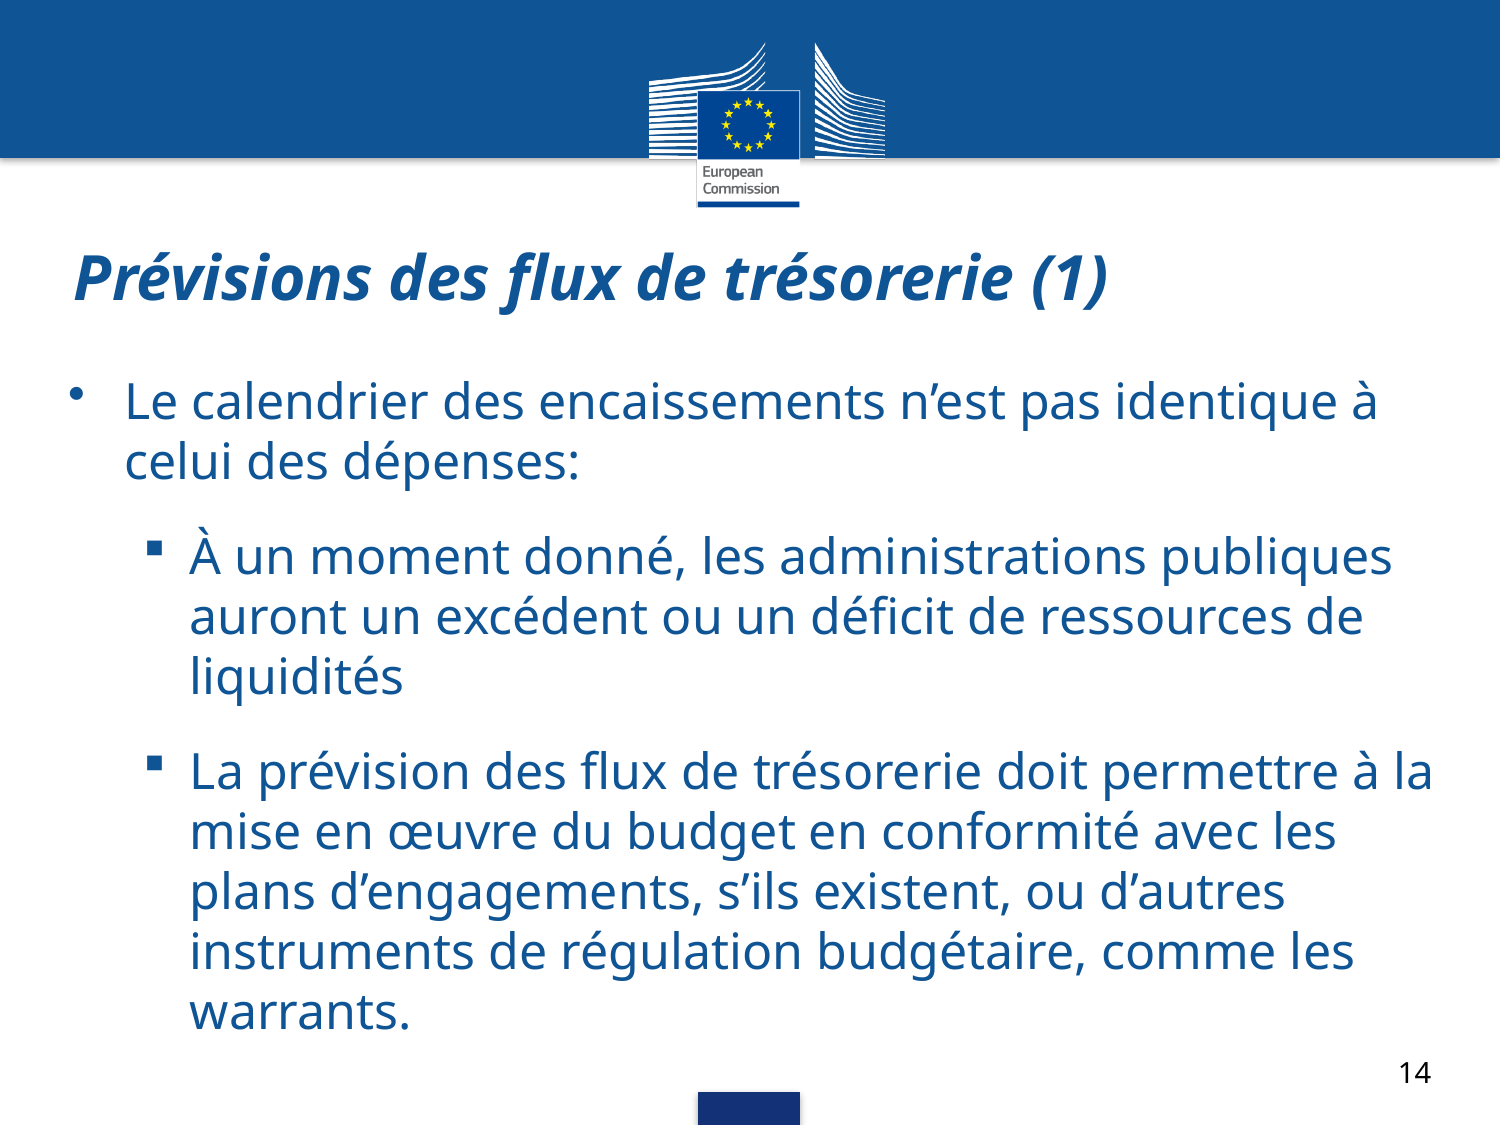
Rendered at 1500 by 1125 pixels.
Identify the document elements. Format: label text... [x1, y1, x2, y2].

slide_number 14 [1382, 1046, 1500, 1125]
title Prévisions des flux de trésorerie (1) [0, 243, 1500, 383]
list Le calendrier des encaissements n’est pas identique à celui des dépenses: À un moment donné, les administrations publiques auront un excédent ou un déficit de ressources de liquidités La prévision des flux de trésorerie doit permettre à la mise en œuvre du budget en conformité avec les plans d’engagements, s’ils existent, ou d’autres instruments de régulation budgétaire, comme les warrants. [52, 383, 1454, 1064]
picture [649, 42, 885, 208]
